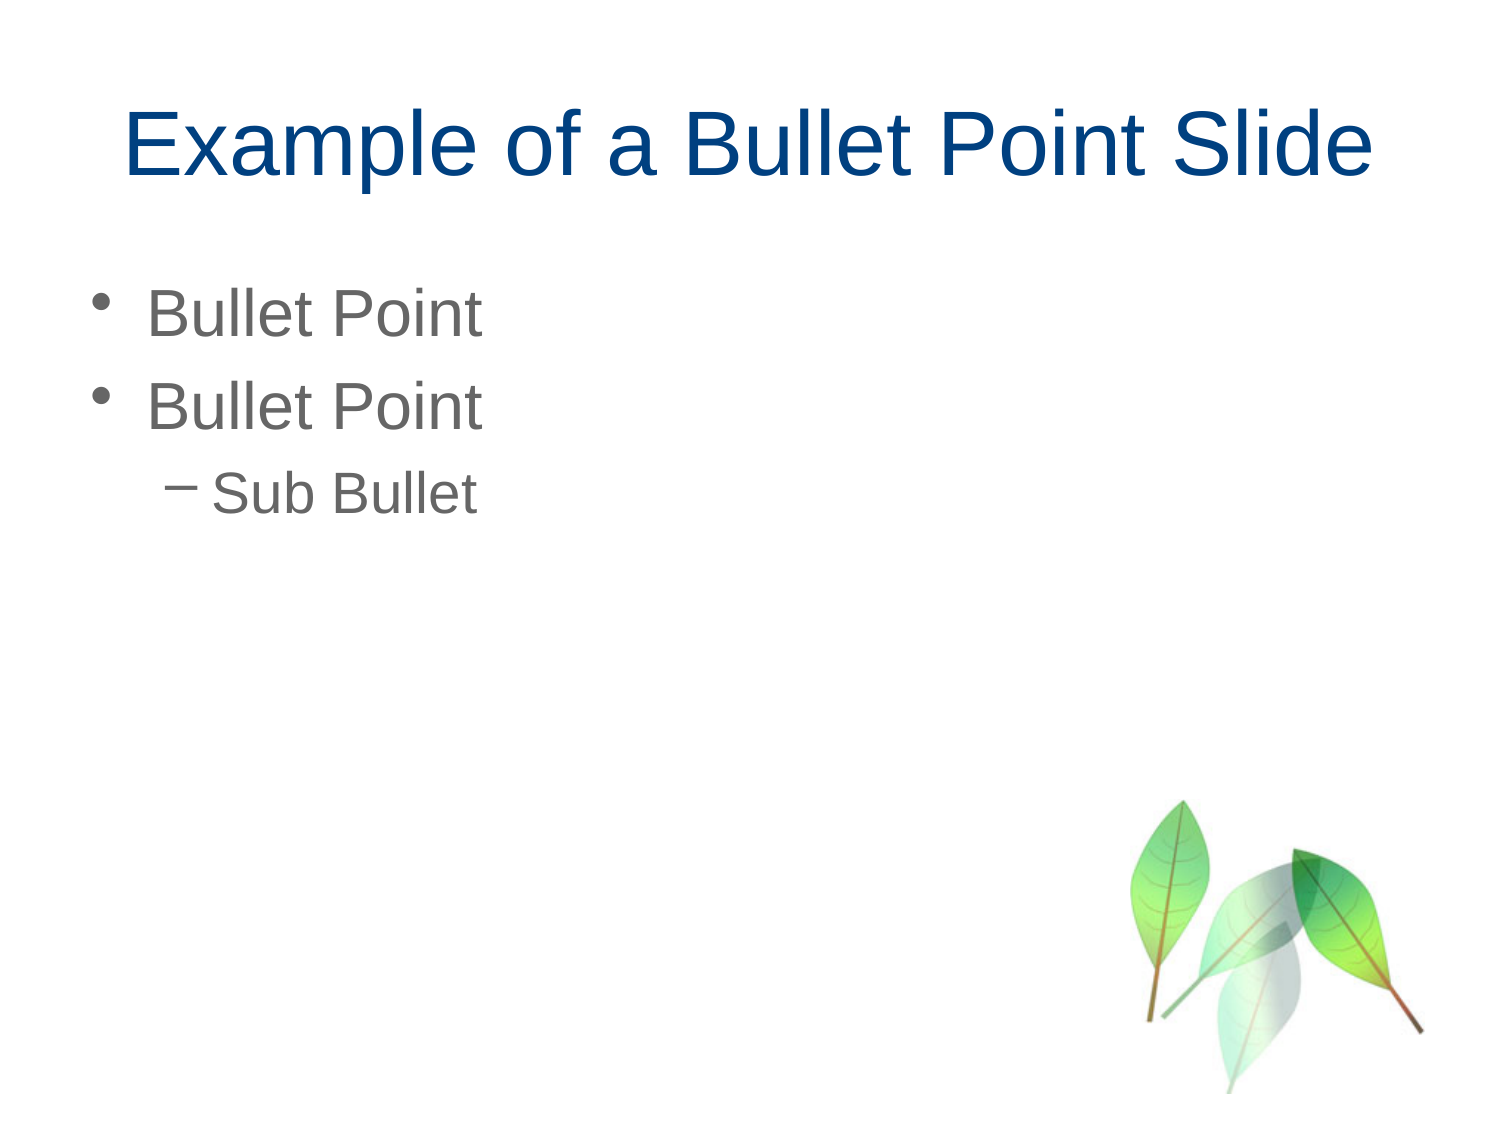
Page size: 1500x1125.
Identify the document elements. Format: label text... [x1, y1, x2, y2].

title Example of a Bullet Point Slide [75, 45, 1425, 233]
list Bullet Point Bullet Point Sub Bullet [75, 262, 1425, 870]
picture [1130, 870, 1425, 1094]
